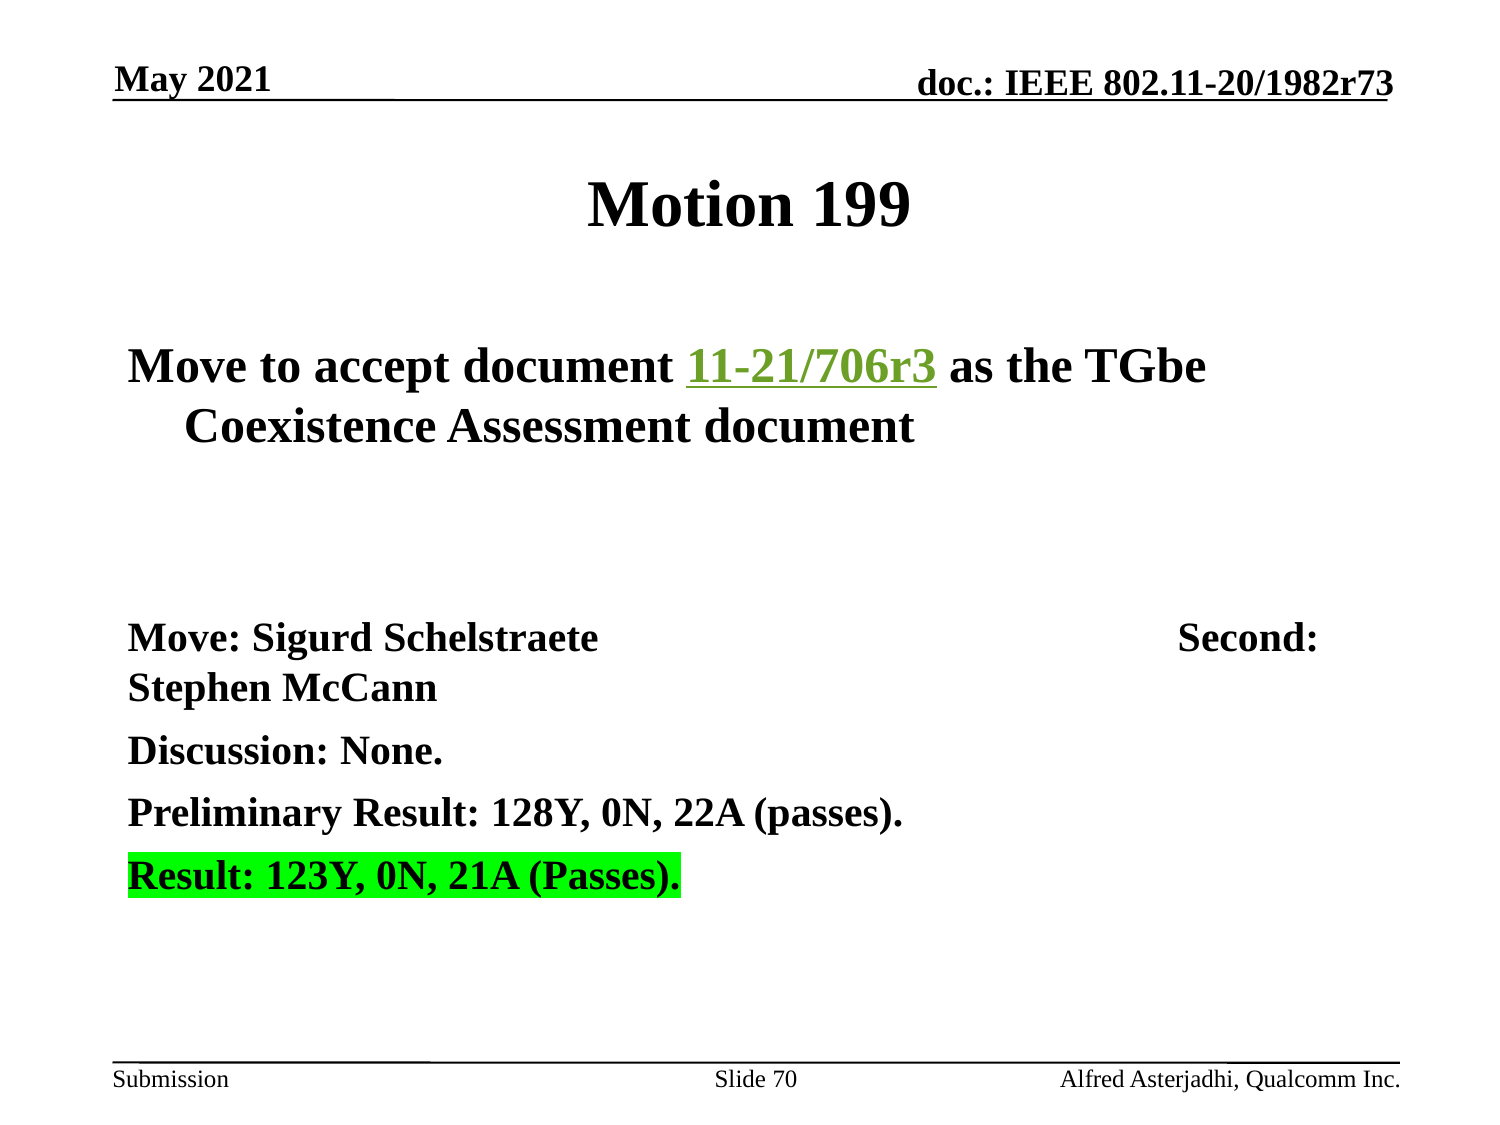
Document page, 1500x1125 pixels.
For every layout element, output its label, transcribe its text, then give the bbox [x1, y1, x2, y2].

footer Alfred Asterjadhi, Qualcomm Inc. [878, 1061, 1402, 1093]
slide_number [114, 54, 423, 100]
slide_number Slide 70 [712, 1061, 800, 1123]
title Motion 199 [112, 112, 1388, 288]
list Move to accept document 11-21/706r3 as the TGbe Coexistence Assessment document Move: Sigurd Schelstraete Second: Stephen McCann Discussion: None. Preliminary Result: 128Y, 0N, 22A (passes). Result: 123Y, 0N, 21A (Passes). [112, 324, 1388, 1063]
